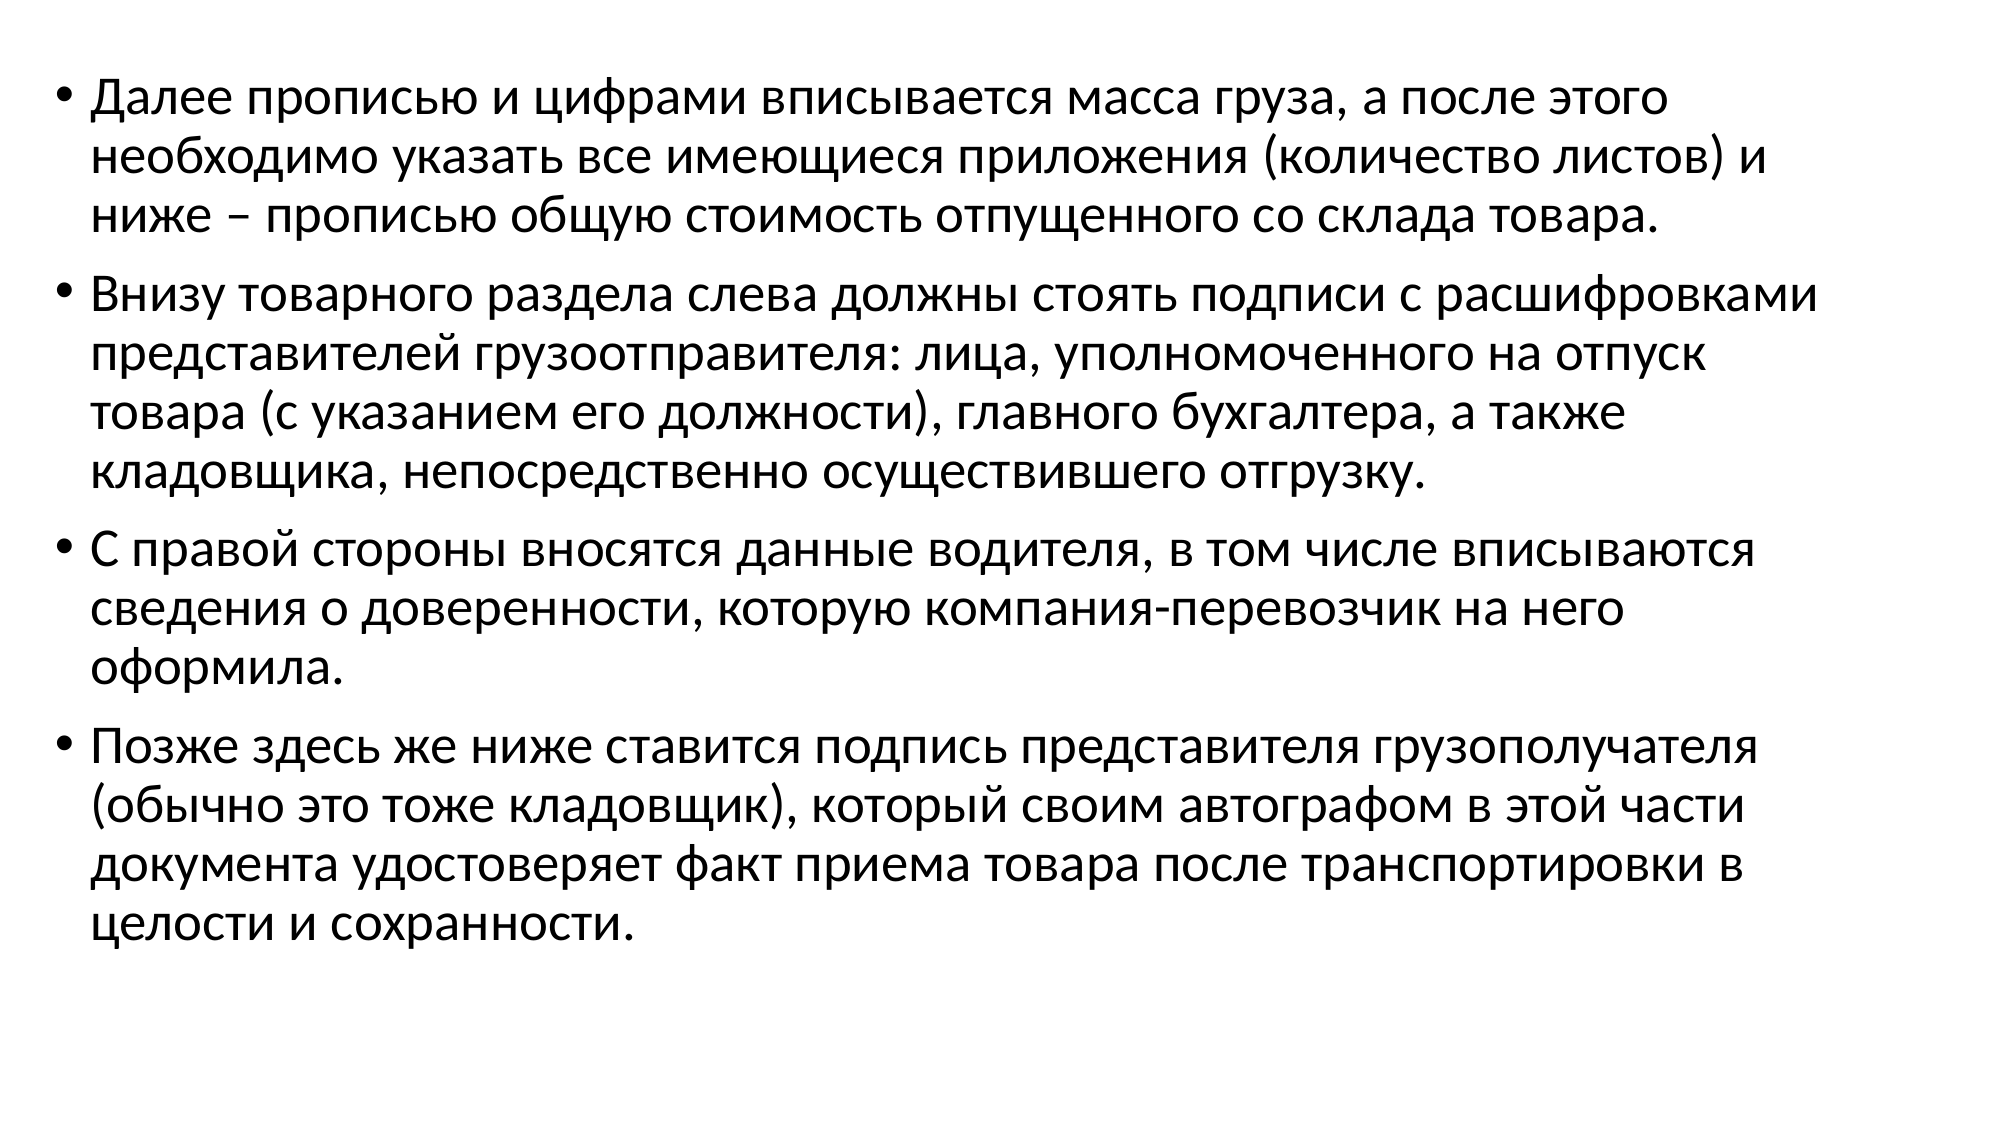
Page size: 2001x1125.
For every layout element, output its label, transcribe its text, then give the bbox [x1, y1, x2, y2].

list Далее прописью и цифрами вписывается масса груза, а после этого необходимо указать все имеющиеся приложения (количество листов) и ниже – прописью общую стоимость отпущенного со склада товара. Внизу товарного раздела слева должны стоять подписи с расшифровками представителей грузоотправителя: лица, уполномоченного на отпуск товара (с указанием его должности), главного бухгалтера, а также кладовщика, непосредственно осуществившего отгрузку. С правой стороны вносятся данные водителя, в том числе вписываются сведения о доверенности, которую компания-перевозчик на него оформила. Позже здесь же ниже ставится подпись представителя грузополучателя (обычно это тоже кладовщик), который своим автографом в этой части документа удостоверяет факт приема товара после транспортировки в целости и сохранности. [39, 60, 1863, 1014]
